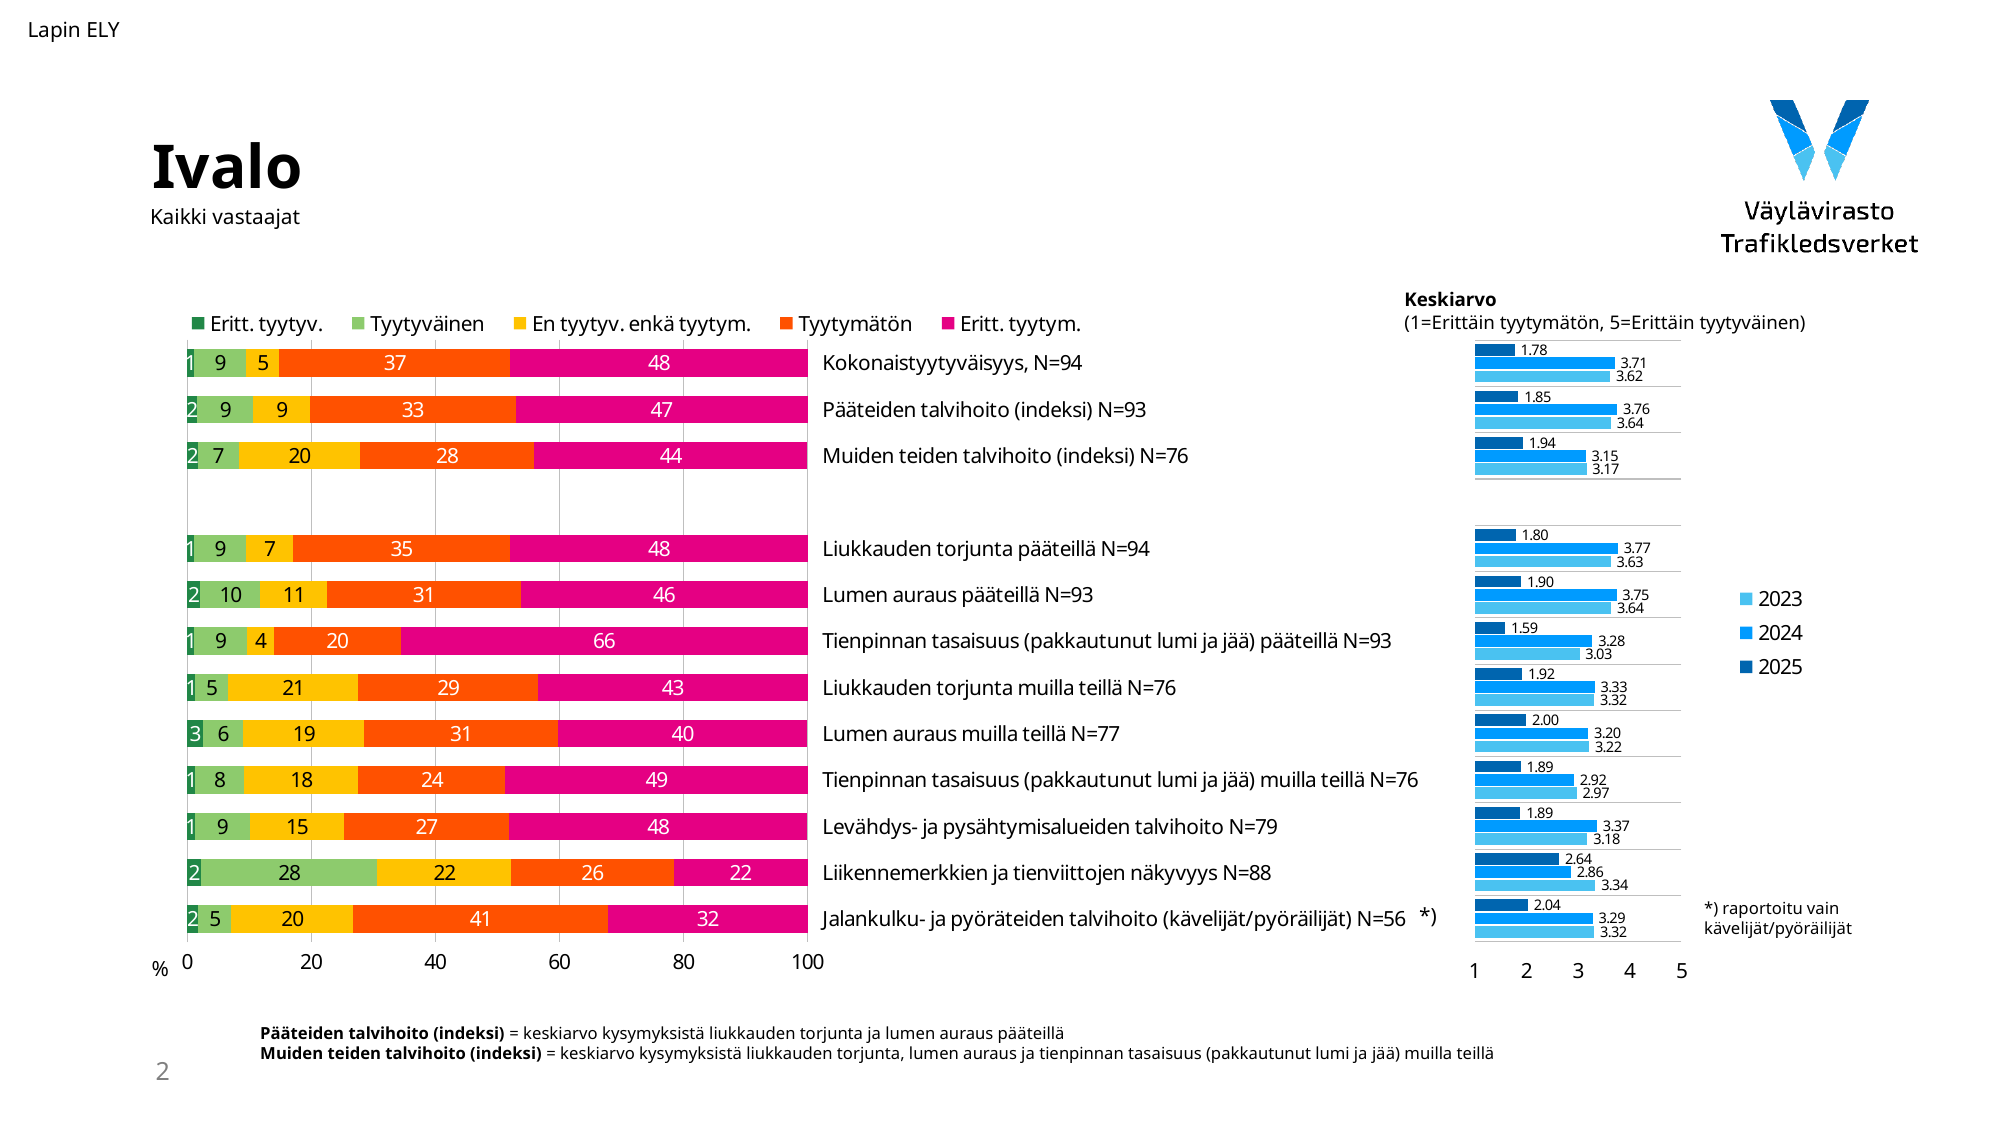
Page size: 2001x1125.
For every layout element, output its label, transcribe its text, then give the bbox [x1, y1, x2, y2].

text_box Kaikki vastaajat [135, 196, 315, 237]
text_box Lapin ELY [12, 9, 135, 50]
text_box Keskiarvo (1=Erittäin tyytymätön, 5=Erittäin tyytyväinen) [1389, 280, 1826, 341]
title Ivalo [137, 59, 1555, 278]
chart [168, 281, 1822, 985]
text_box *) raportoitu vain kävelijät/pyöräilijät [1822, 890, 1868, 945]
footer [0, 1042, 675, 1103]
picture [1682, 62, 1958, 292]
text_box Pääteiden talvihoito (indeksi) = keskiarvo kysymyksistä liukkauden torjunta ja lumen auraus pääteillä Muiden teiden talvihoito (indeksi) = keskiarvo kysymyksistä liukkauden torjunta, lumen auraus ja tienpinnan tasaisuus (pakkautunut lumi ja jää) muilla teillä [245, 1015, 1520, 1094]
text_box % [136, 948, 184, 989]
